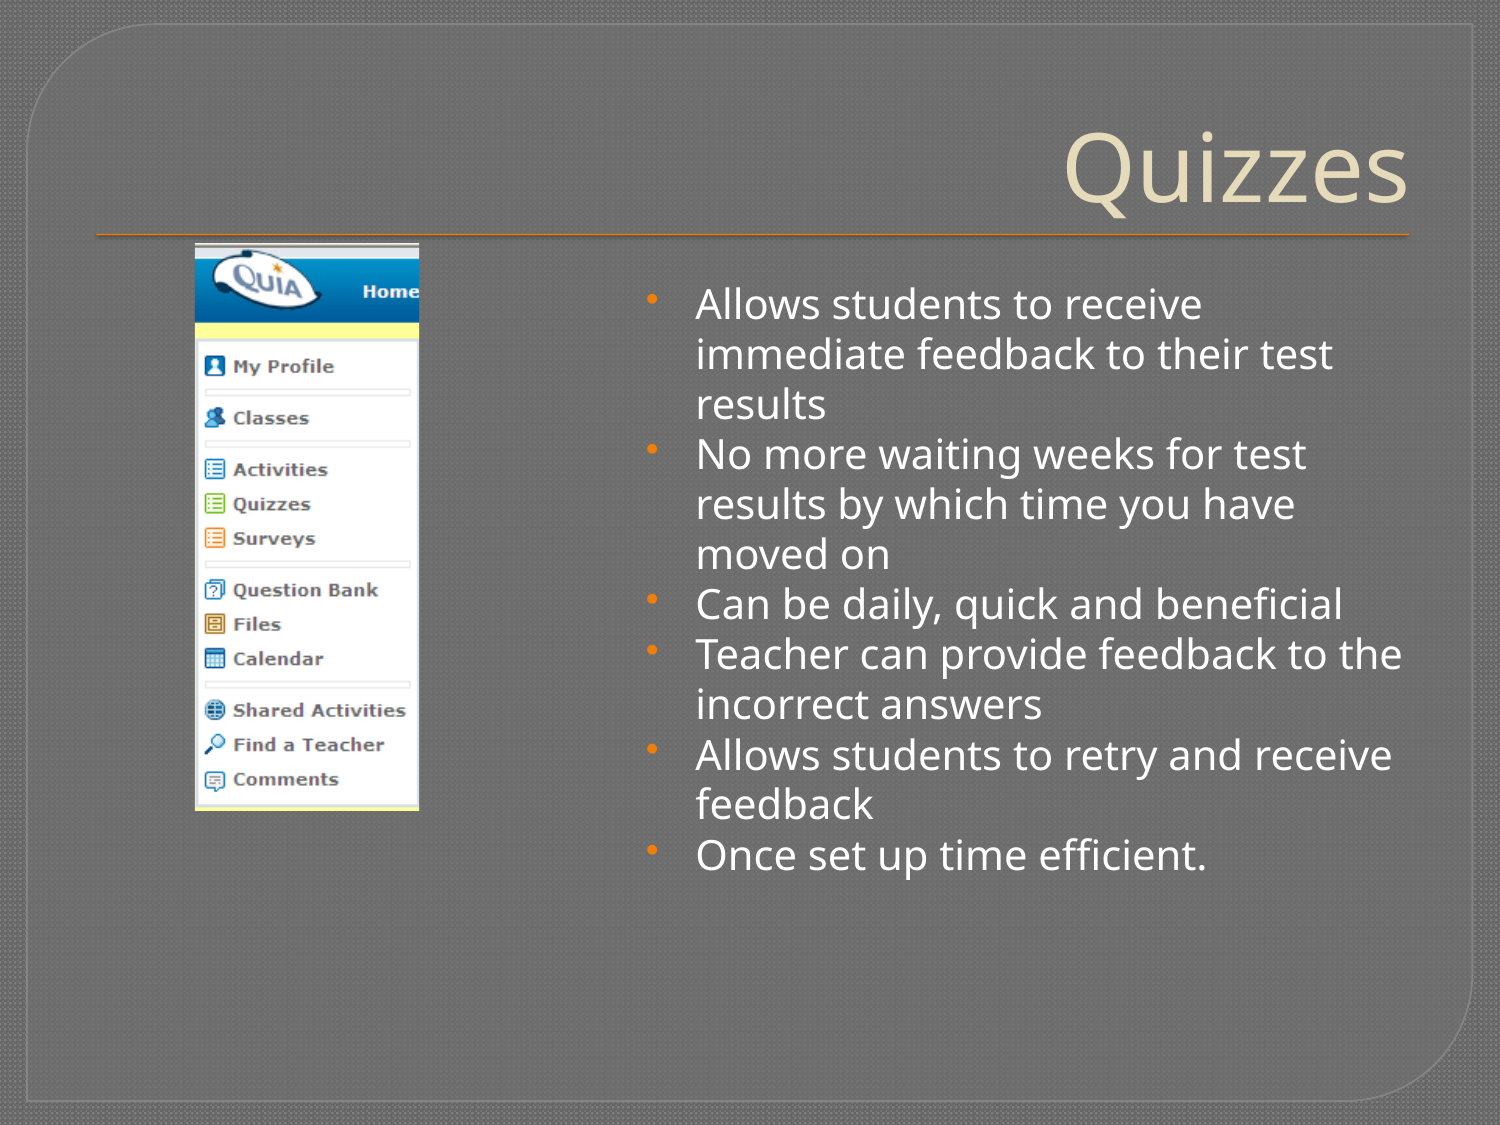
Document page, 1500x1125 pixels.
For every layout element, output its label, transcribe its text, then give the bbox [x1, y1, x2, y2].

picture [194, 243, 420, 811]
list Allows students to receive immediate feedback to their test results No more waiting weeks for test results by which time you have moved on Can be daily, quick and beneficial Teacher can provide feedback to the incorrect answers Allows students to retry and receive feedback Once set up time efficient. [632, 270, 1425, 1013]
title Quizzes [75, 41, 1425, 230]
